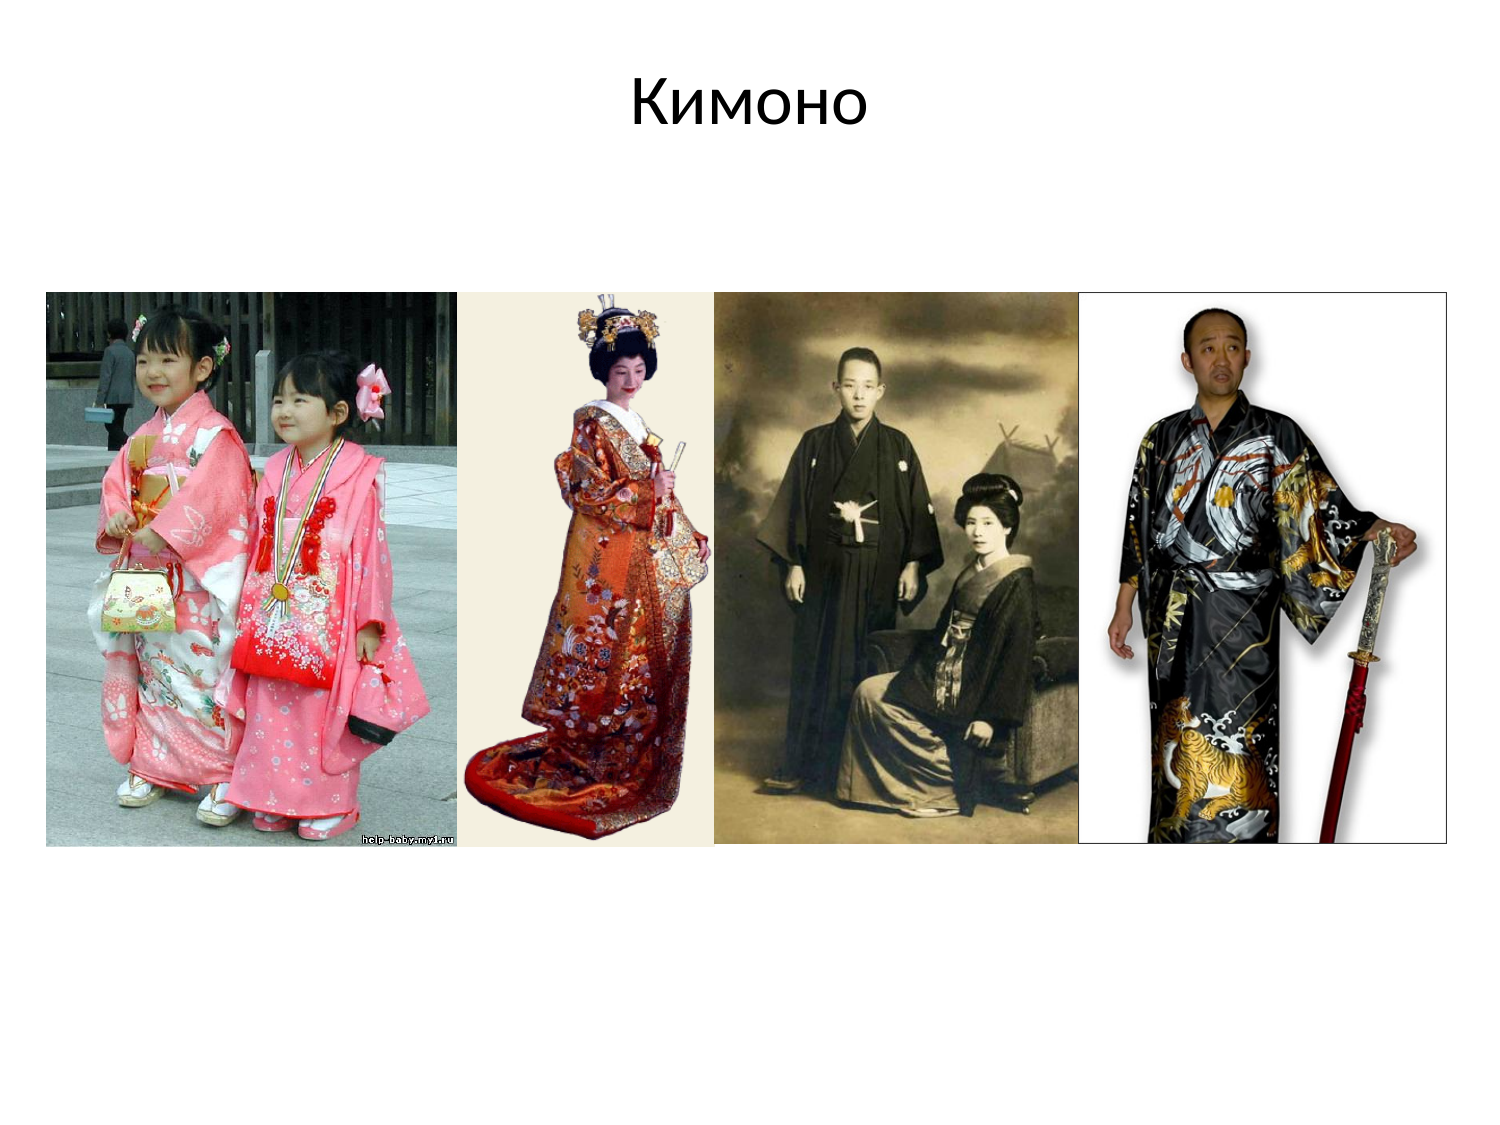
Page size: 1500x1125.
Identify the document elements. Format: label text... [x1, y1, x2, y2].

picture [46, 292, 1448, 848]
title Кимоно [75, 45, 1425, 233]
